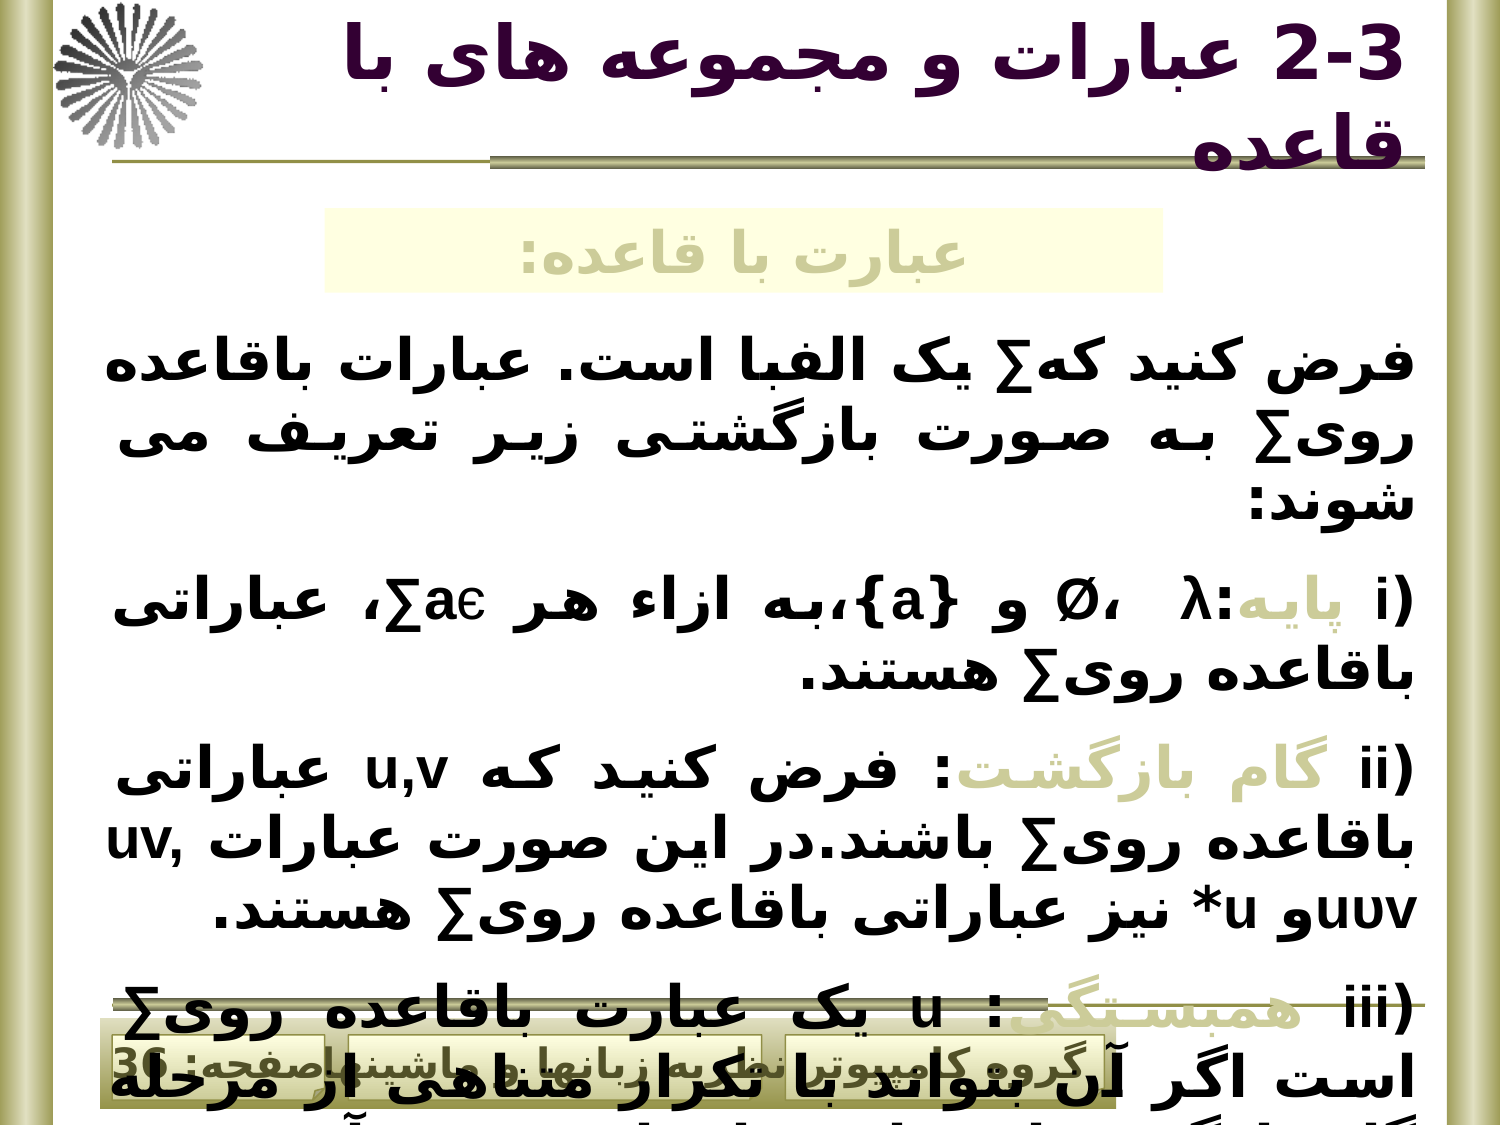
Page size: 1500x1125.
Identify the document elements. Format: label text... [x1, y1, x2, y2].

title 2-3 عبارات و مجموعه های با قاعده [147, 42, 1423, 147]
text_box فرض کنید که∑ یک الفبا است. عبارات باقاعده روی∑ به صورت بازگشتی زیر تعریف می شوند: (i پایه:Ø، λ و {a}،به ازاء هر aє∑، عباراتی باقاعده روی∑ هستند. (ii گام بازگشت: فرض کنید که u,v عباراتی باقاعده روی∑ باشند.در این صورت عبارات uv, uυvو u* نیز عباراتی باقاعده روی∑ هستند. (iii همبستگی: u یک عبارت باقاعده روی∑ است اگر آن بتواند با تکرار متناهی از مرحله گام بازگشت از عناصر پایه ای بدست آید. [88, 314, 1433, 1125]
text_box عبارت با قاعده: [324, 208, 1164, 293]
